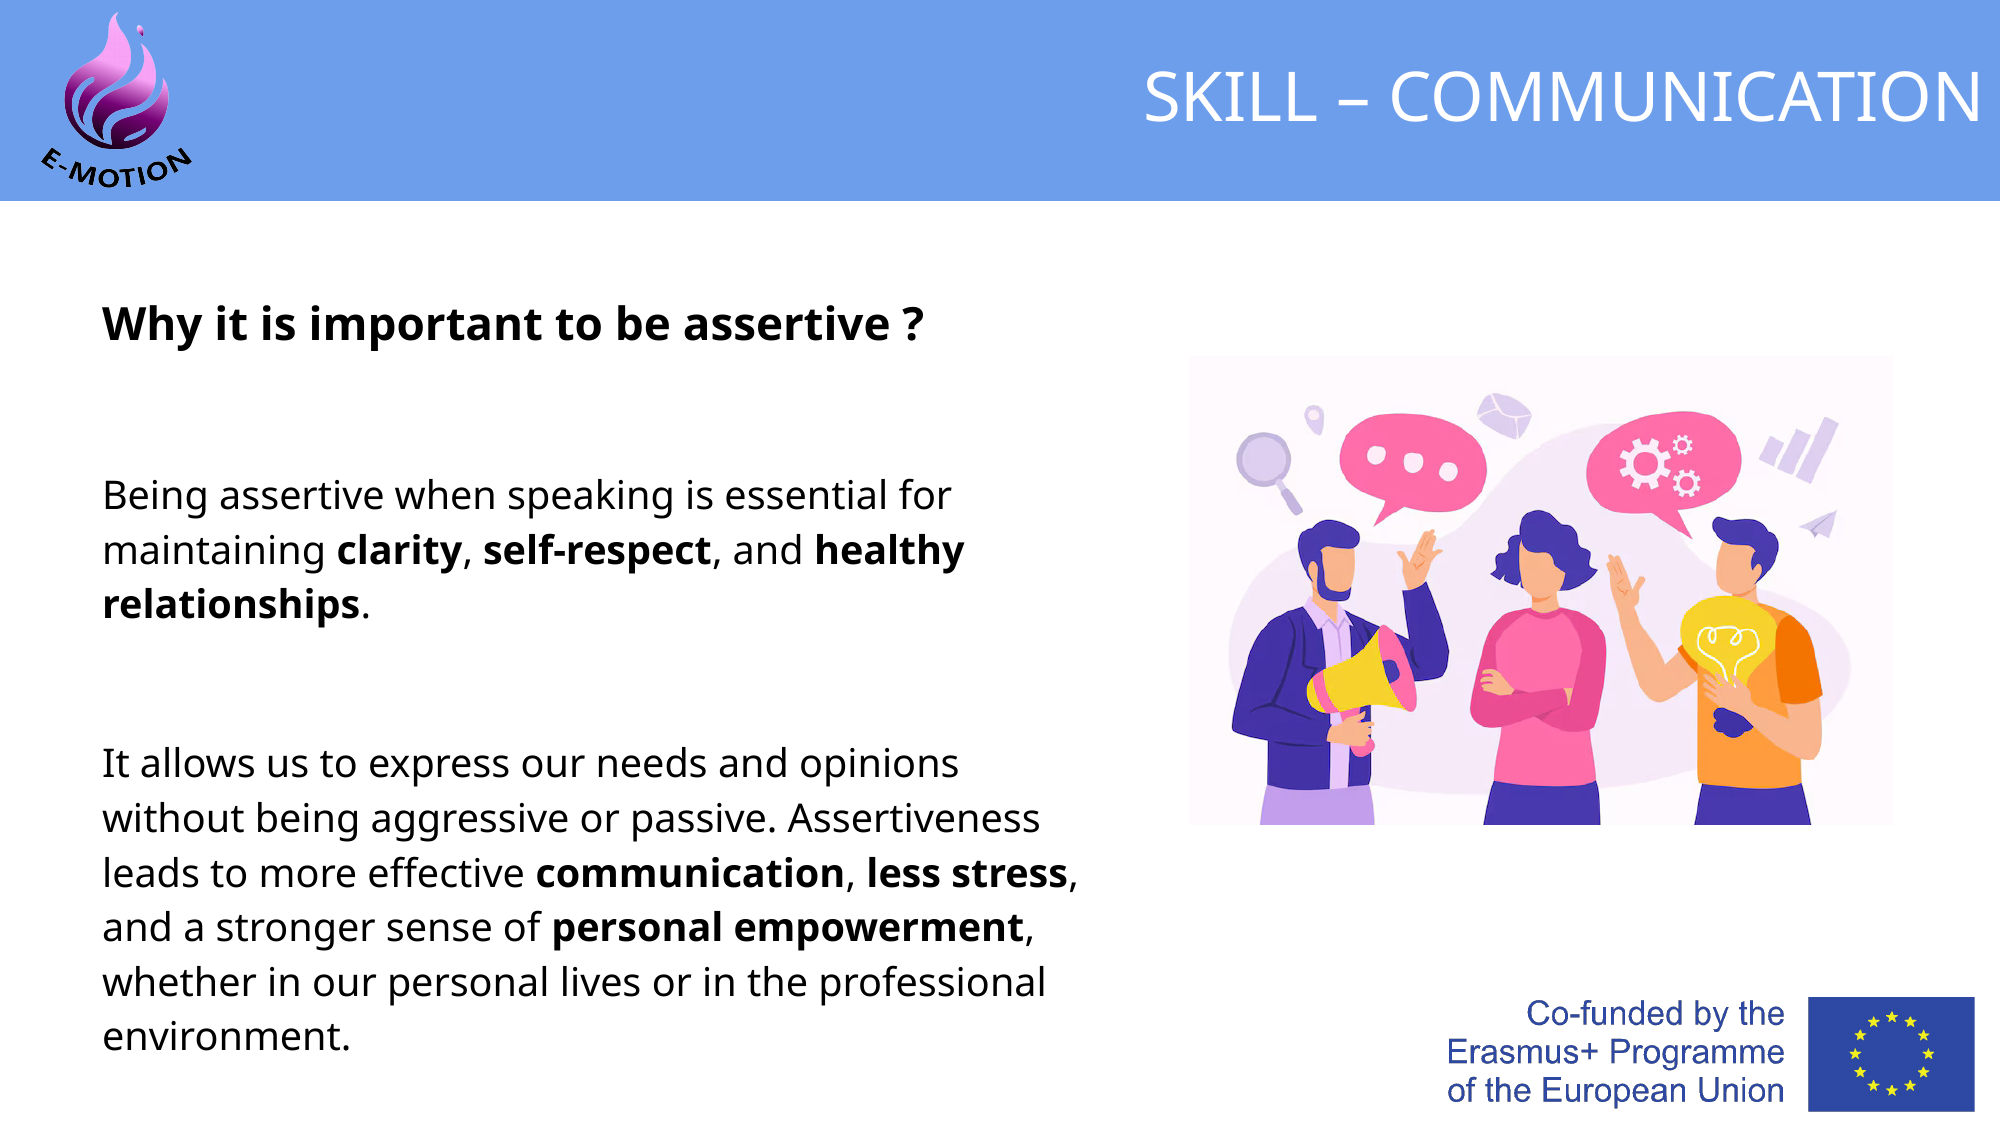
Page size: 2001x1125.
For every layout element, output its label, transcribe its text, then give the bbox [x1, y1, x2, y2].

text_box Why it is important to be assertive ? Being assertive when speaking is essential for maintaining clarity, self-respect, and healthy relationships. It allows us to express our needs and opinions without being aggressive or passive. Assertiveness leads to more effective communication, less stress, and a stronger sense of personal empowerment, whether in our personal lives or in the professional environment. [87, 279, 1100, 1067]
text_box SKILL – COMMUNICATION [576, 45, 2000, 320]
picture [1396, 995, 1975, 1116]
picture [0, 0, 253, 247]
picture [1189, 356, 1893, 825]
